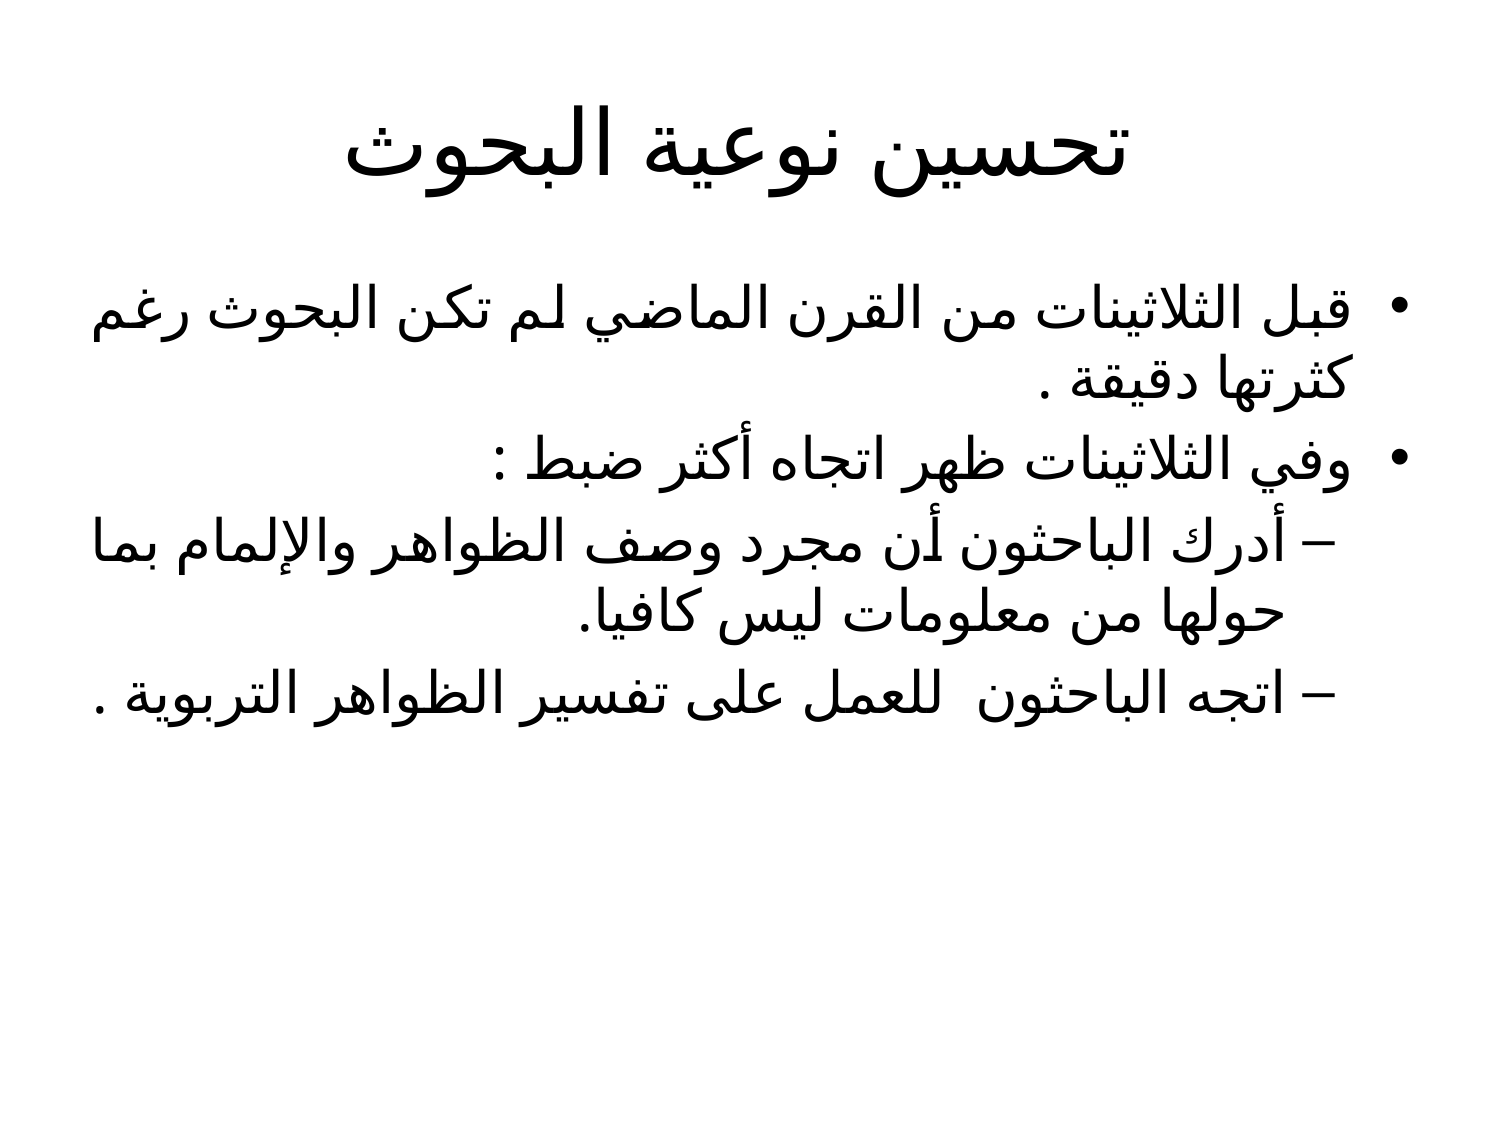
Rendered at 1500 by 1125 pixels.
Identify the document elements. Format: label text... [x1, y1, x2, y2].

list قبل الثلاثينات من القرن الماضي لم تكن البحوث رغم كثرتها دقيقة . وفي الثلاثينات ظهر اتجاه أكثر ضبط : أدرك الباحثون أن مجرد وصف الظواهر والإلمام بما حولها من معلومات ليس كافيا. اتجه الباحثون للعمل على تفسير الظواهر التربوية . [75, 262, 1425, 1005]
title تحسين نوعية البحوث [75, 45, 1425, 233]
